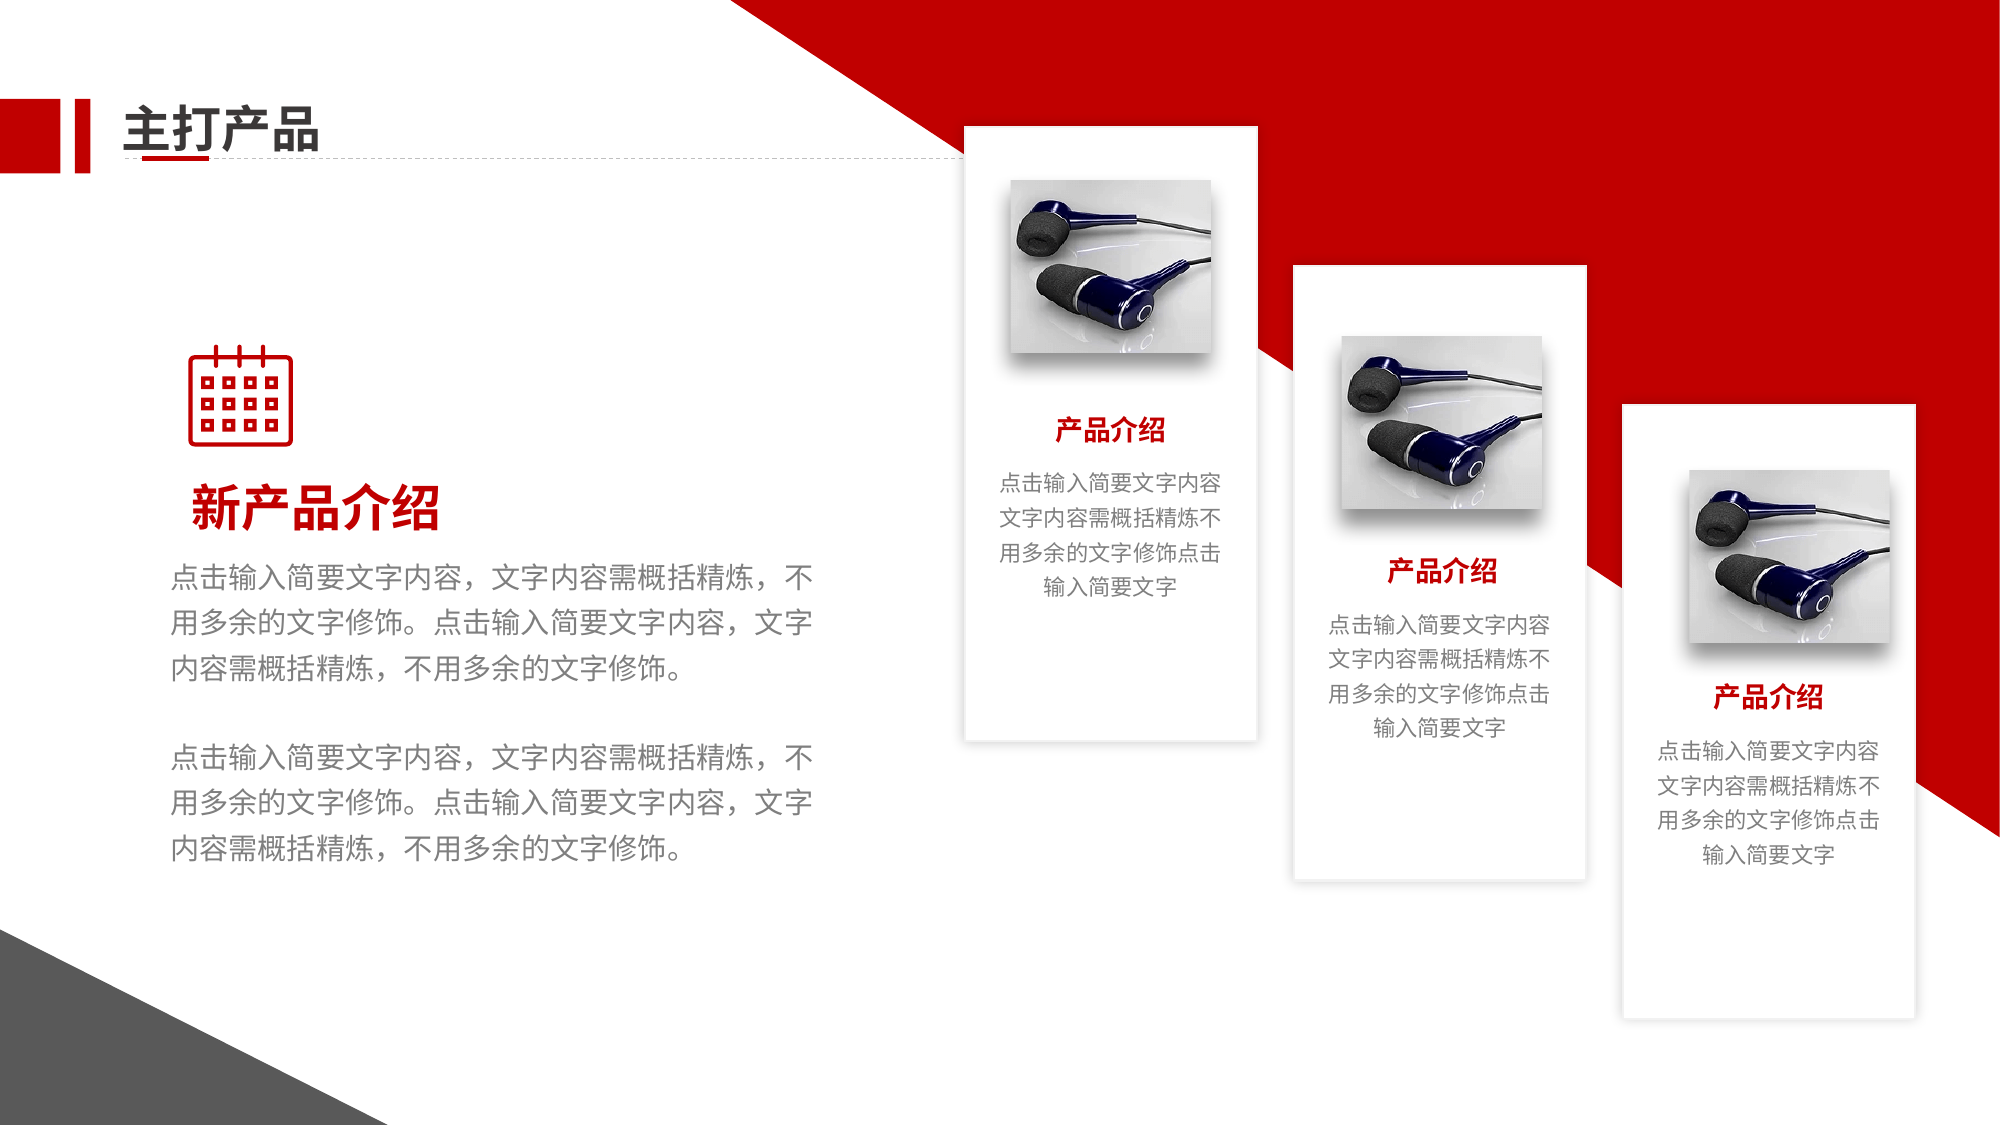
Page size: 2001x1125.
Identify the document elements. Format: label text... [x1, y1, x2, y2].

picture [1010, 180, 1211, 353]
text_box 新产品介绍 [164, 463, 476, 518]
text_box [964, 127, 1257, 742]
text_box [728, 0, 2000, 839]
picture [1689, 470, 1890, 643]
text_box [0, 72, 1875, 174]
text_box 点击输入简要文字内容，文字内容需概括精炼，不用多余的文字修饰。点击输入简要文字内容，文字内容需概括精炼，不用多余的文字修饰。 [155, 541, 848, 721]
text_box 点击输入简要文字内容，文字内容需概括精炼，不用多余的文字修饰。点击输入简要文字内容，文字内容需概括精炼，不用多余的文字修饰。 [155, 721, 848, 918]
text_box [1293, 266, 1587, 881]
text_box [0, 928, 389, 1125]
picture [1341, 336, 1542, 509]
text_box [1622, 404, 1916, 1020]
text_box [188, 344, 293, 447]
